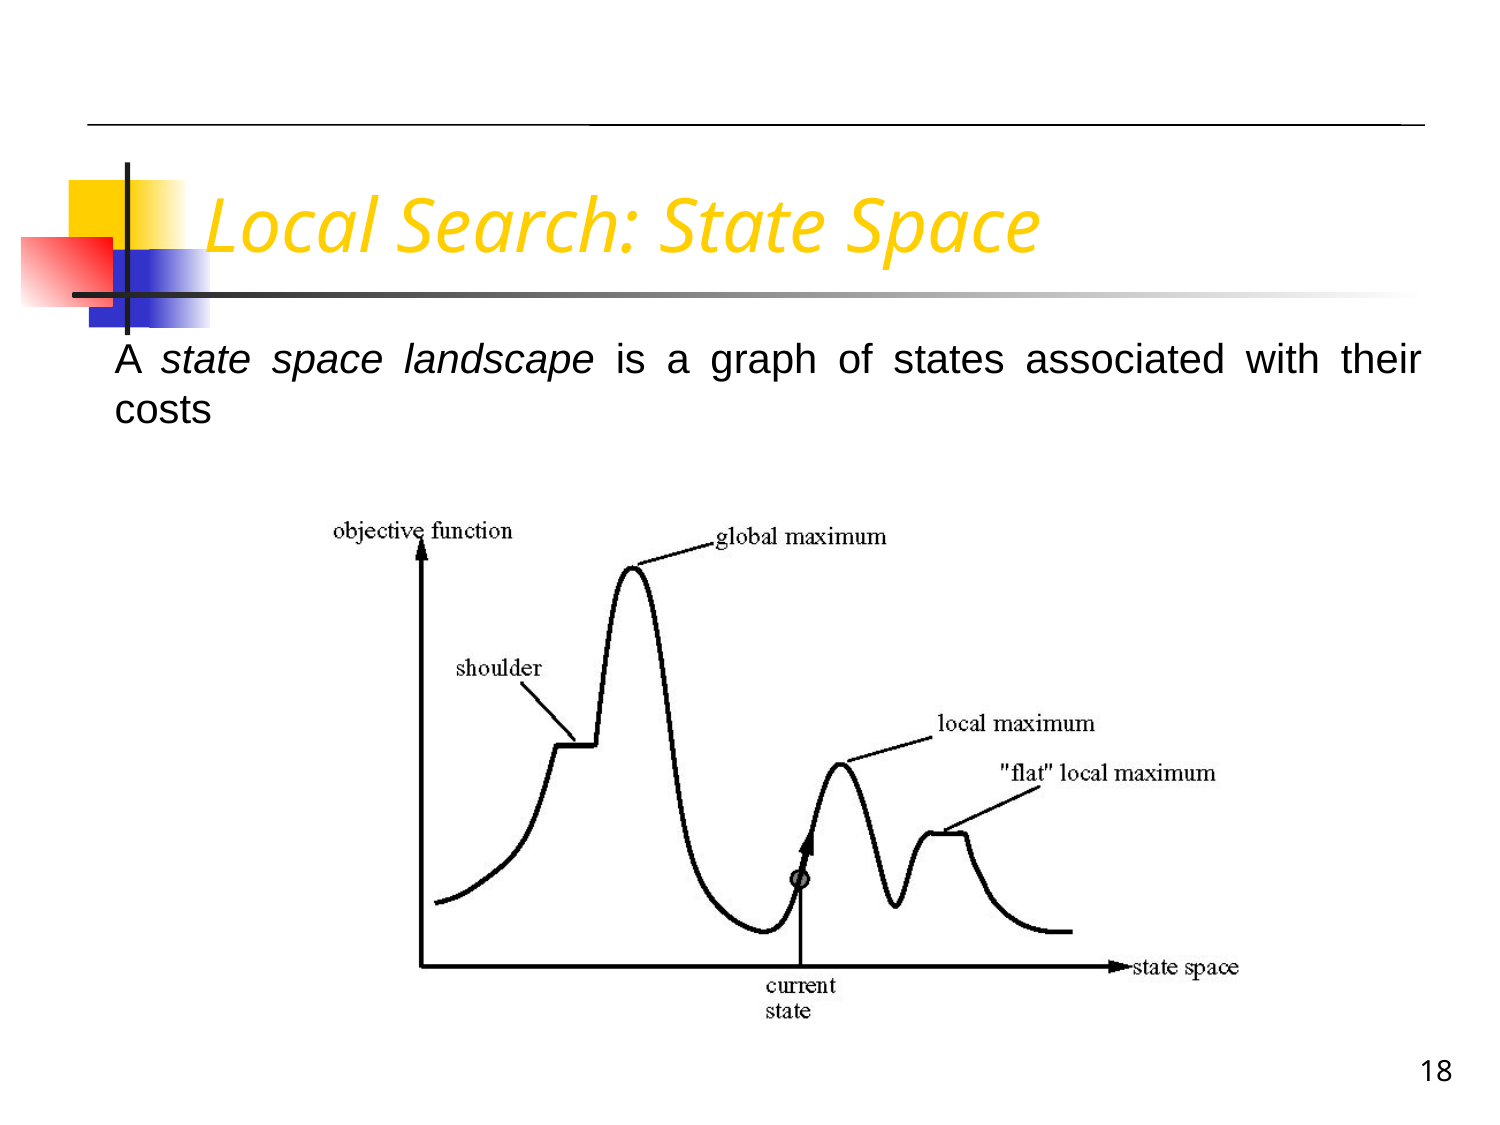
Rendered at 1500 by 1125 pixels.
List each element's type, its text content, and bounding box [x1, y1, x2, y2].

title Local Search: State Space [188, 140, 1468, 276]
text_box A state space landscape is a graph of states associated with their costs [99, 324, 1438, 440]
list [326, 512, 1251, 1030]
slide_number 18 [1154, 1023, 1468, 1100]
